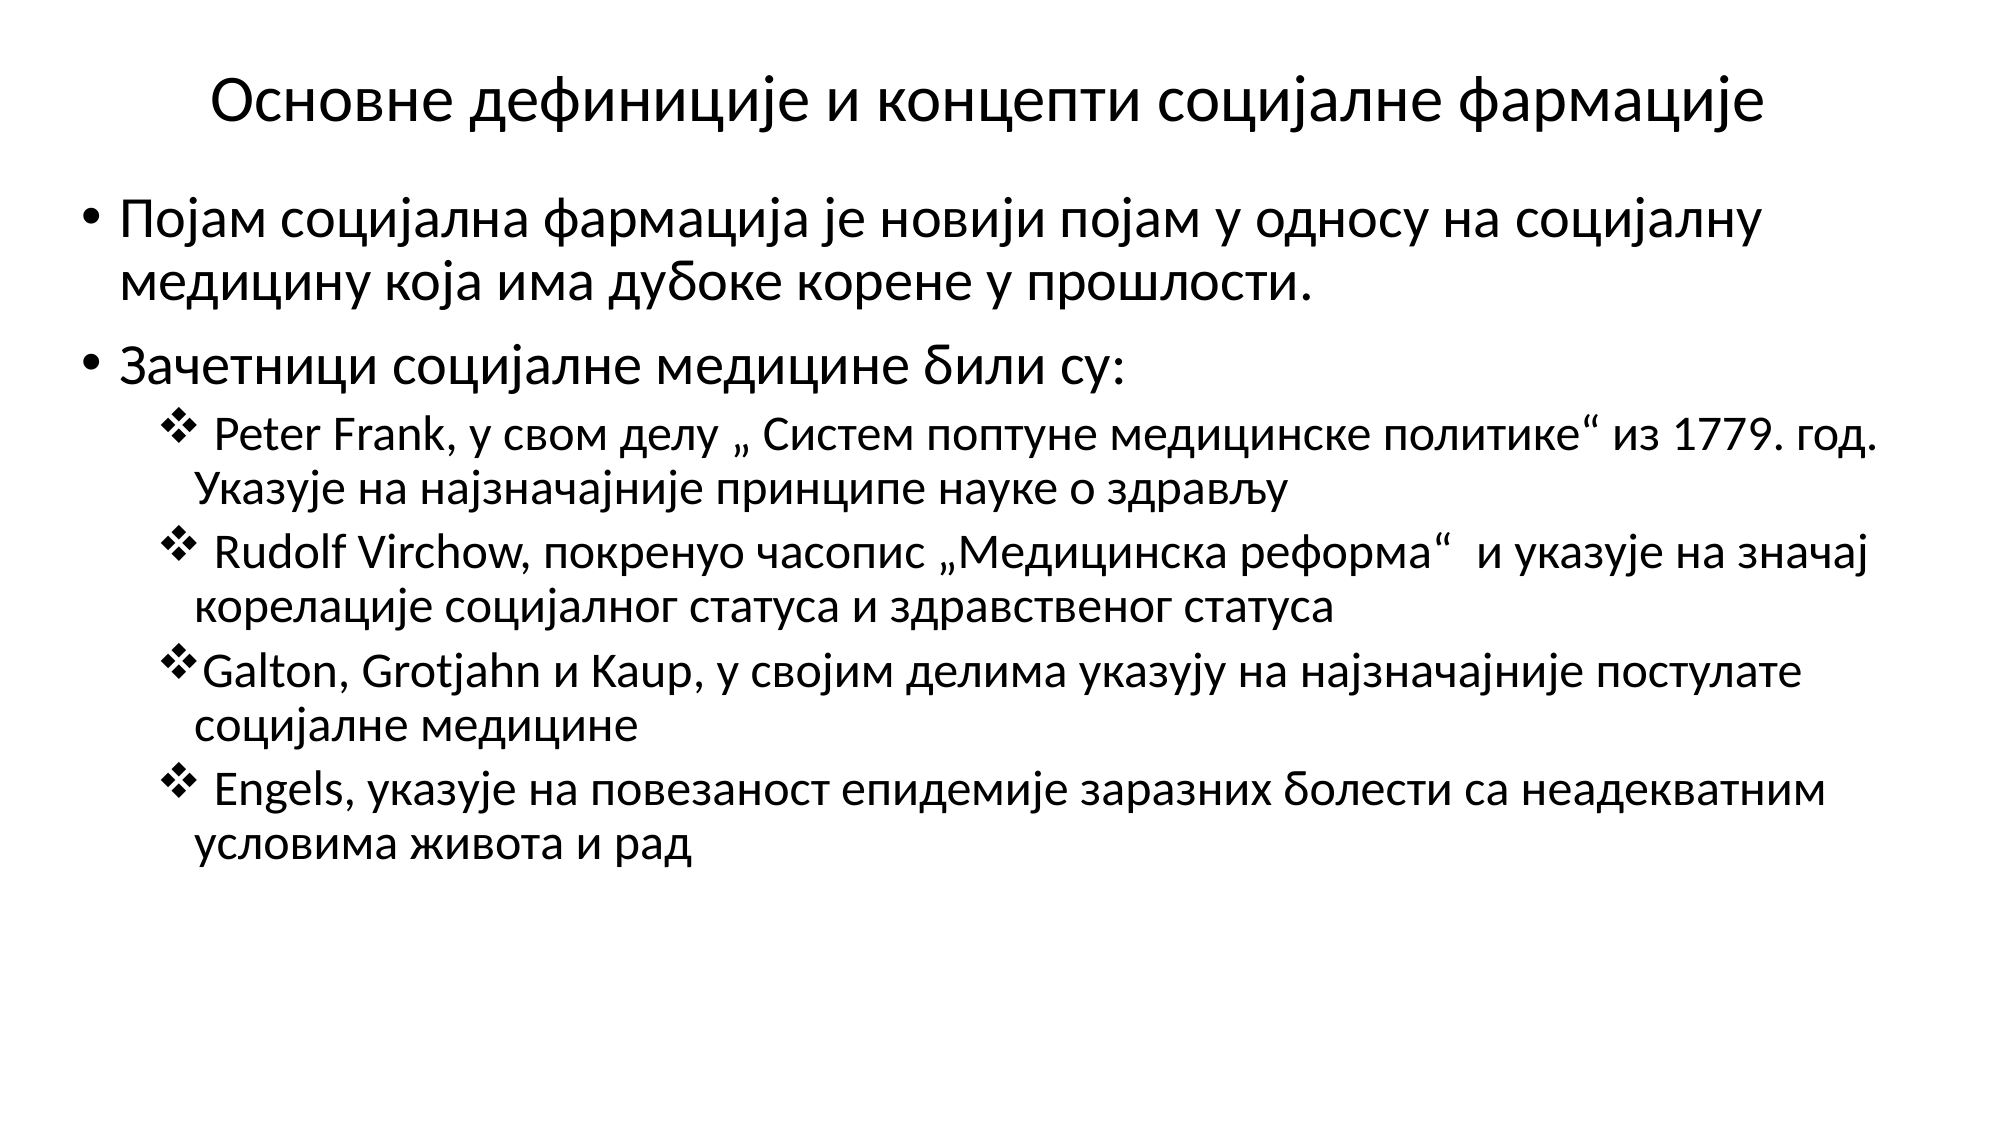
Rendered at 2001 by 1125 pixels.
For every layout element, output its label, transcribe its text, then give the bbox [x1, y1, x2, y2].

list Појам социјална фармација је новији појам у односу на социјалну медицину која има дубоке корене у прошлости. Зачетници социјалне медицине били су: Peter Frank, у свом делу „ Систем поптуне медицинске политике“ из 1779. год. Указује на најзначајније принципе науке о здрављу Rudolf Virchow, покренуо часопис „Медицинска реформа“ и указује на значај корелације социјалног статуса и здравственог статуса Galton, Grotjahn и Kaup, у својим делима указују на најзначајније постулате социјалне медицине Engels, указује на повезаност епидемије заразних болести са неадекватним условима живота и рад [66, 179, 1928, 1056]
title Основне дефиниције и концепти социјалне фармације [126, 35, 1852, 165]
